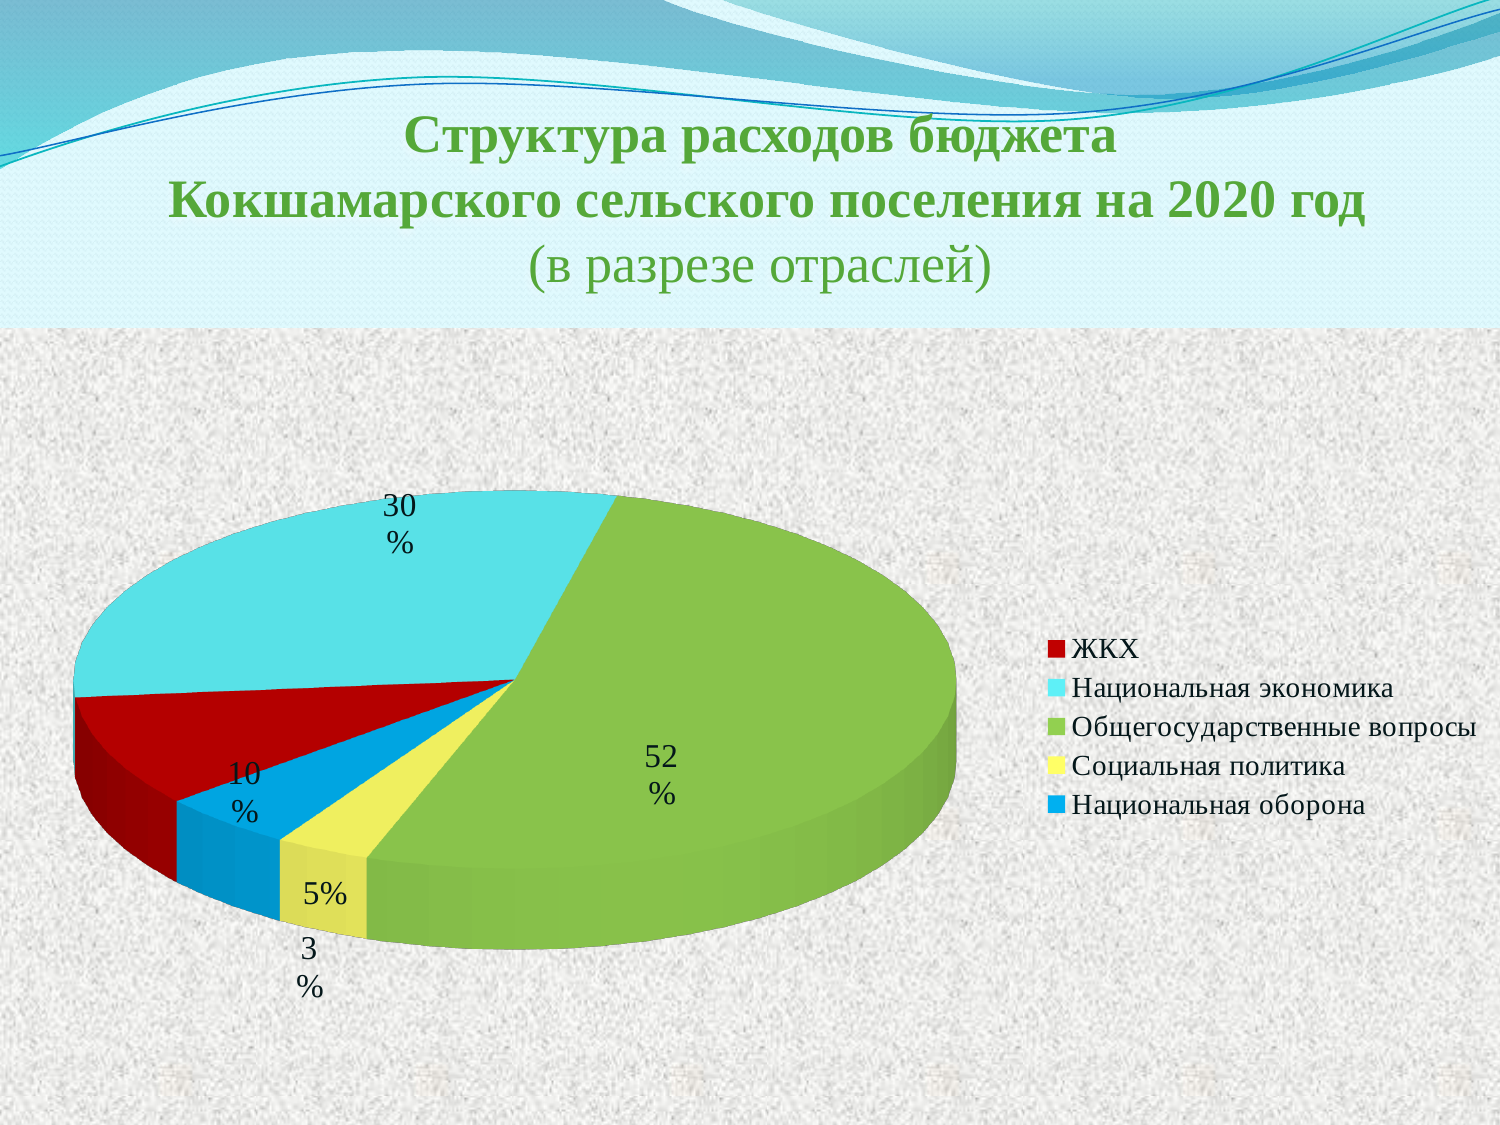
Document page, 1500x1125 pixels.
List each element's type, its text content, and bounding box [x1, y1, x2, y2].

chart [0, 327, 1500, 1125]
title Структура расходов бюджета Кокшамарского сельского поселения на 2020 год (в разрезе отраслей) [74, 39, 1451, 294]
